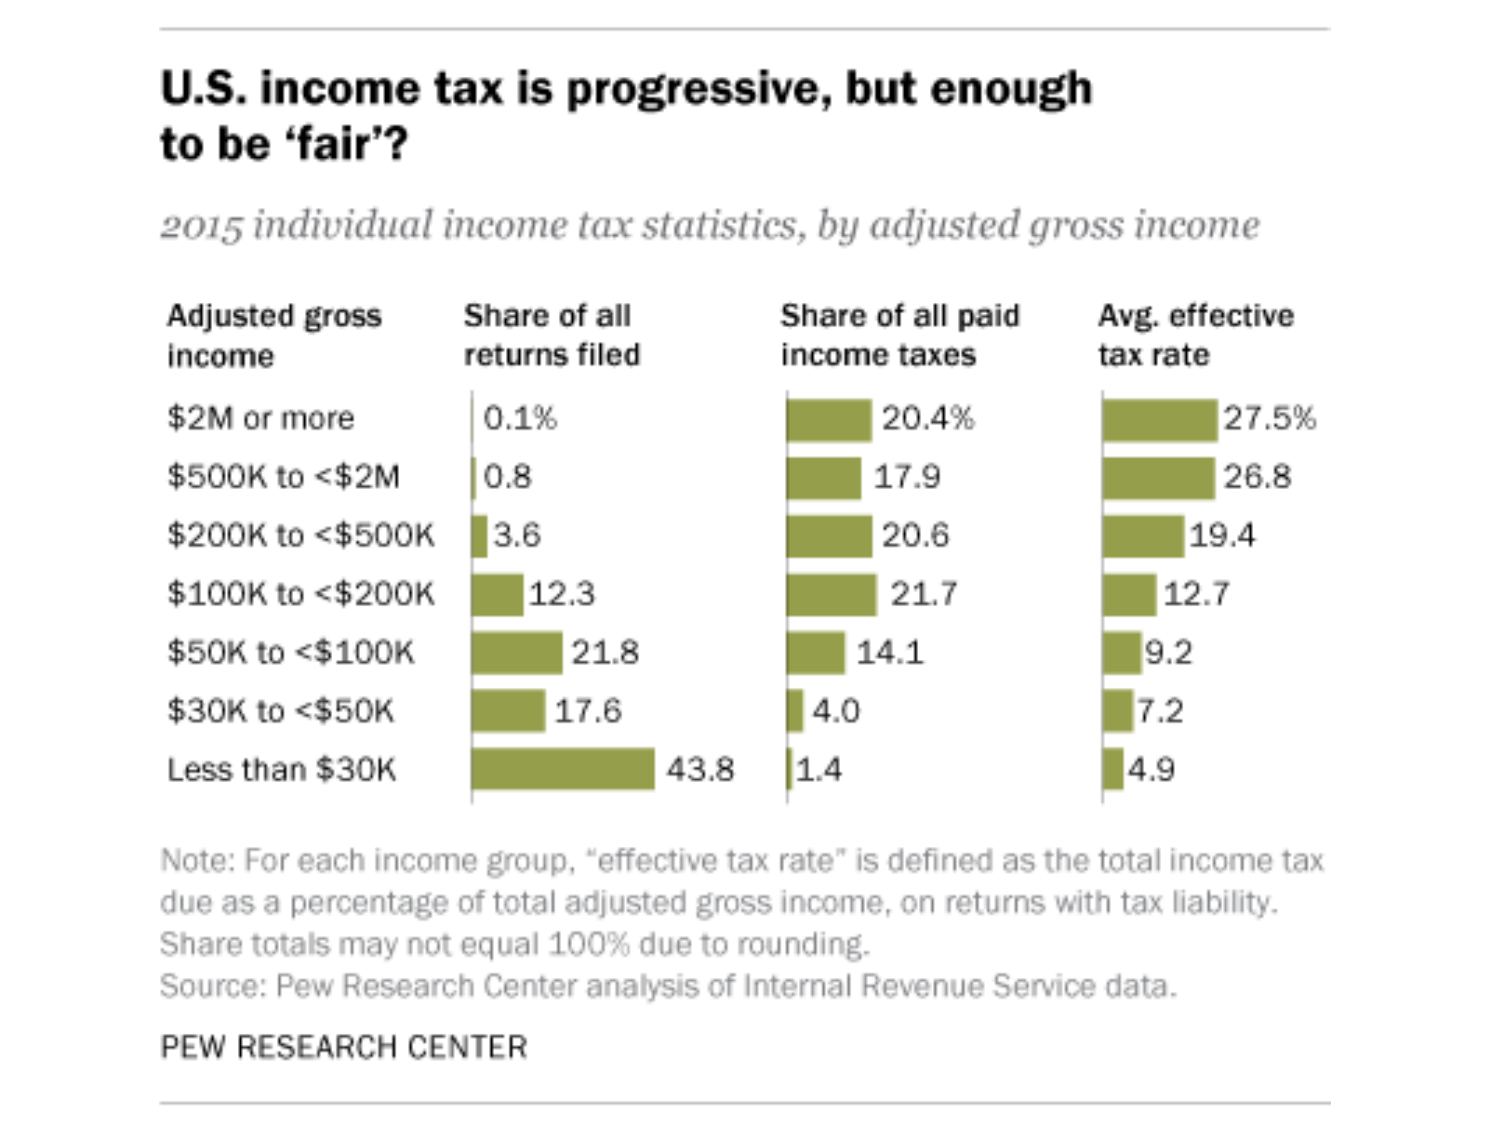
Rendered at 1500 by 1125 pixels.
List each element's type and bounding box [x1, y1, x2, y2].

picture [159, 9, 1332, 1125]
